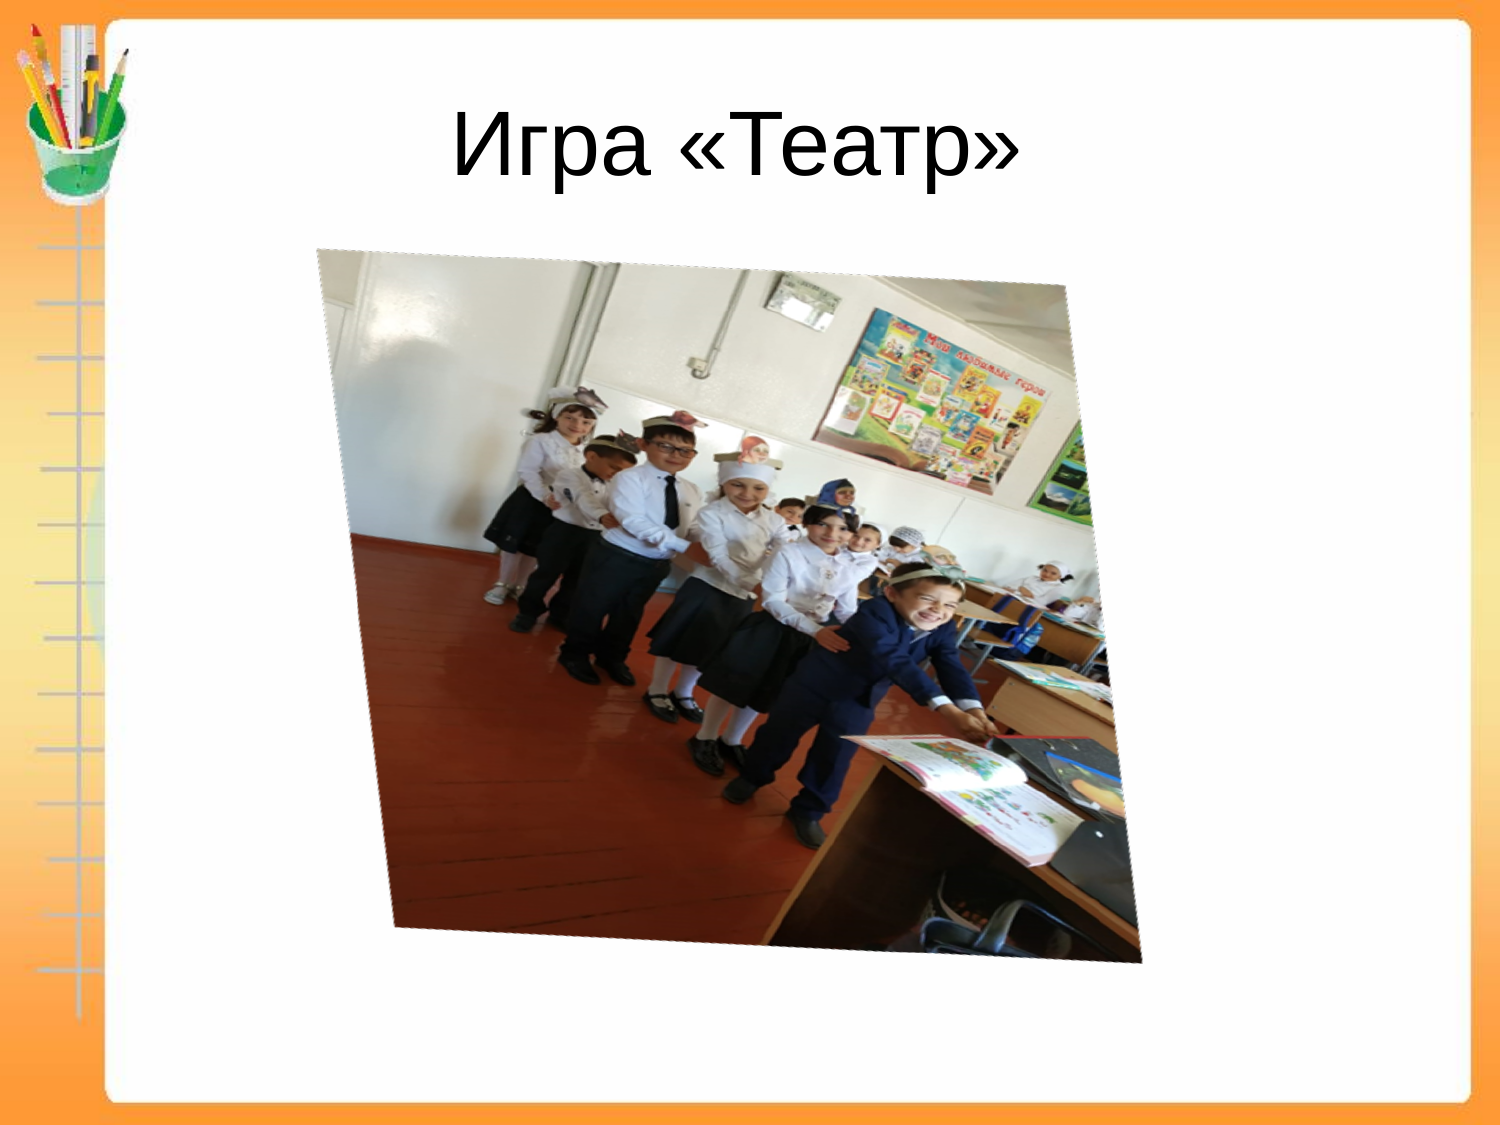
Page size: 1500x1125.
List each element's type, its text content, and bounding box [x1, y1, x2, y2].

title Игра «Театр» [75, 45, 1425, 233]
picture [0, 0, 1500, 1125]
